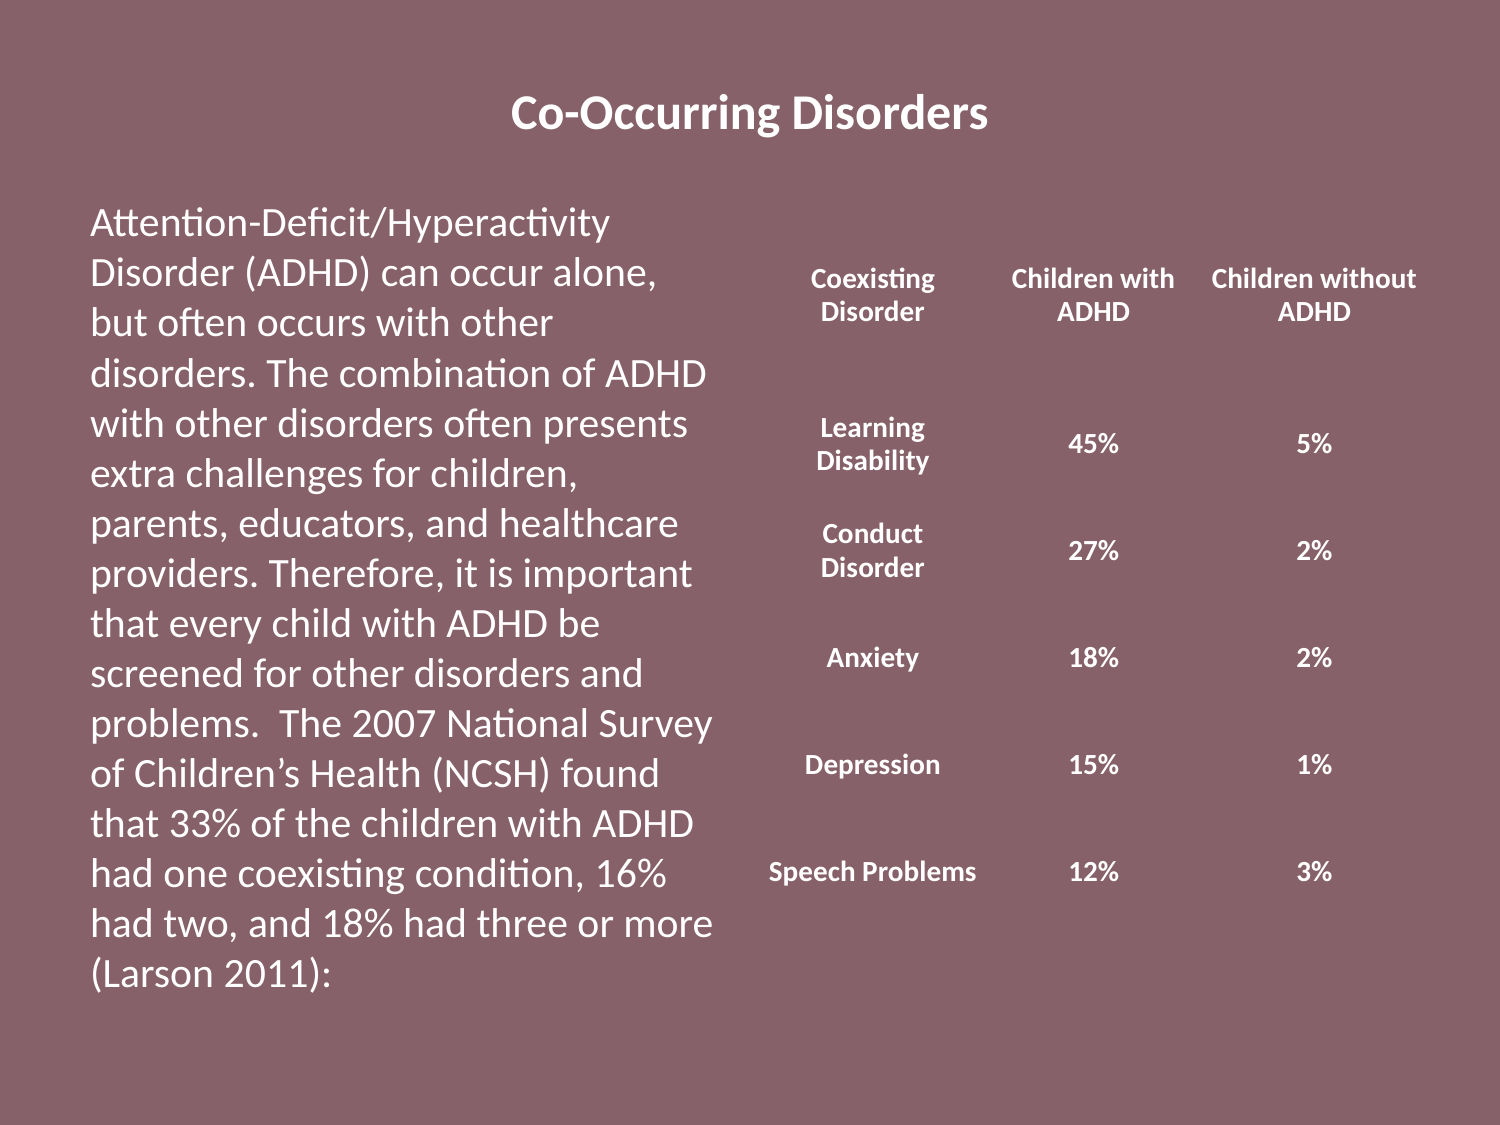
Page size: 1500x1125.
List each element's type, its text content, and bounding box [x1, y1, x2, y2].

table_cell 2% [1204, 498, 1425, 604]
table_cell Conduct Disorder [763, 498, 983, 604]
table_cell Learning Disability [763, 391, 983, 498]
table_cell 3% [1204, 818, 1425, 925]
table_cell Speech Problems [763, 818, 983, 925]
table_cell Depression [763, 711, 983, 818]
table_cell 27% [983, 498, 1204, 604]
table_cell 5% [1204, 391, 1425, 498]
table_cell 12% [983, 818, 1204, 925]
table_cell 1% [1204, 711, 1425, 818]
table_cell 15% [983, 711, 1204, 818]
table_header Children without ADHD [1204, 200, 1425, 391]
table_cell 2% [1204, 604, 1425, 711]
table_cell 45% [983, 391, 1204, 498]
table_cell Anxiety [763, 604, 983, 711]
title Co-Occurring Disorders [75, 45, 1425, 175]
list Attention-Deficit/Hyperactivity Disorder (ADHD) can occur alone, but often occurs with other disorders. The combination of ADHD with other disorders often presents extra challenges for children, parents, educators, and healthcare providers. Therefore, it is important that every child with ADHD be screened for other disorders and problems. The 2007 National Survey of Children’s Health (NCSH) found that 33% of the children with ADHD had one coexisting condition, 16% had two, and 18% had three or more (Larson 2011): [75, 187, 738, 1005]
table_cell 18% [983, 604, 1204, 711]
table_header Coexisting Disorder [763, 200, 983, 391]
table_header Children with ADHD [983, 200, 1204, 391]
